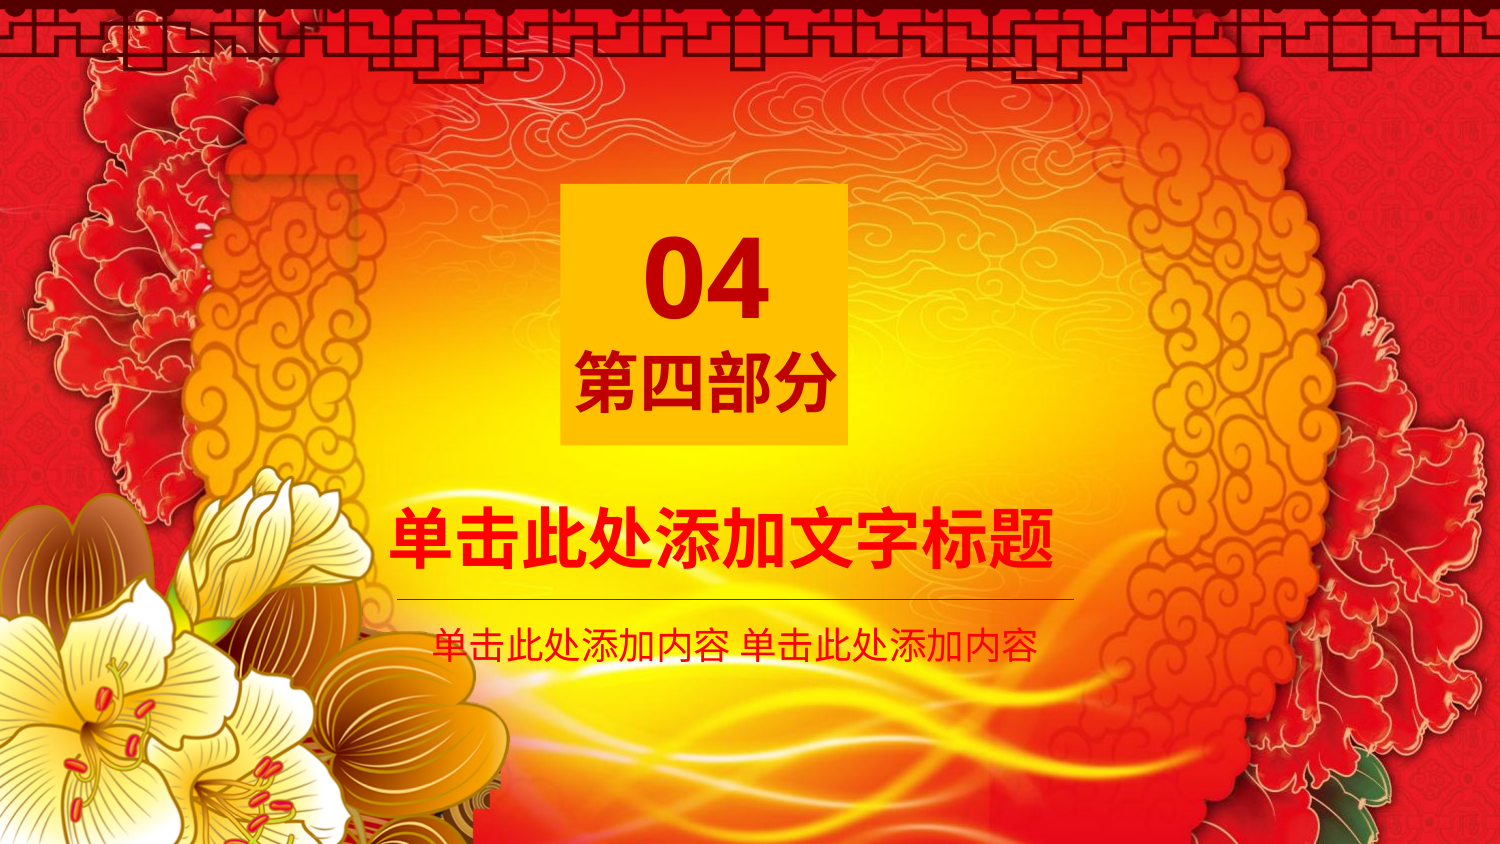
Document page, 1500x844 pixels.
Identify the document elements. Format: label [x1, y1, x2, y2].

text_box [0, 0, 1500, 844]
